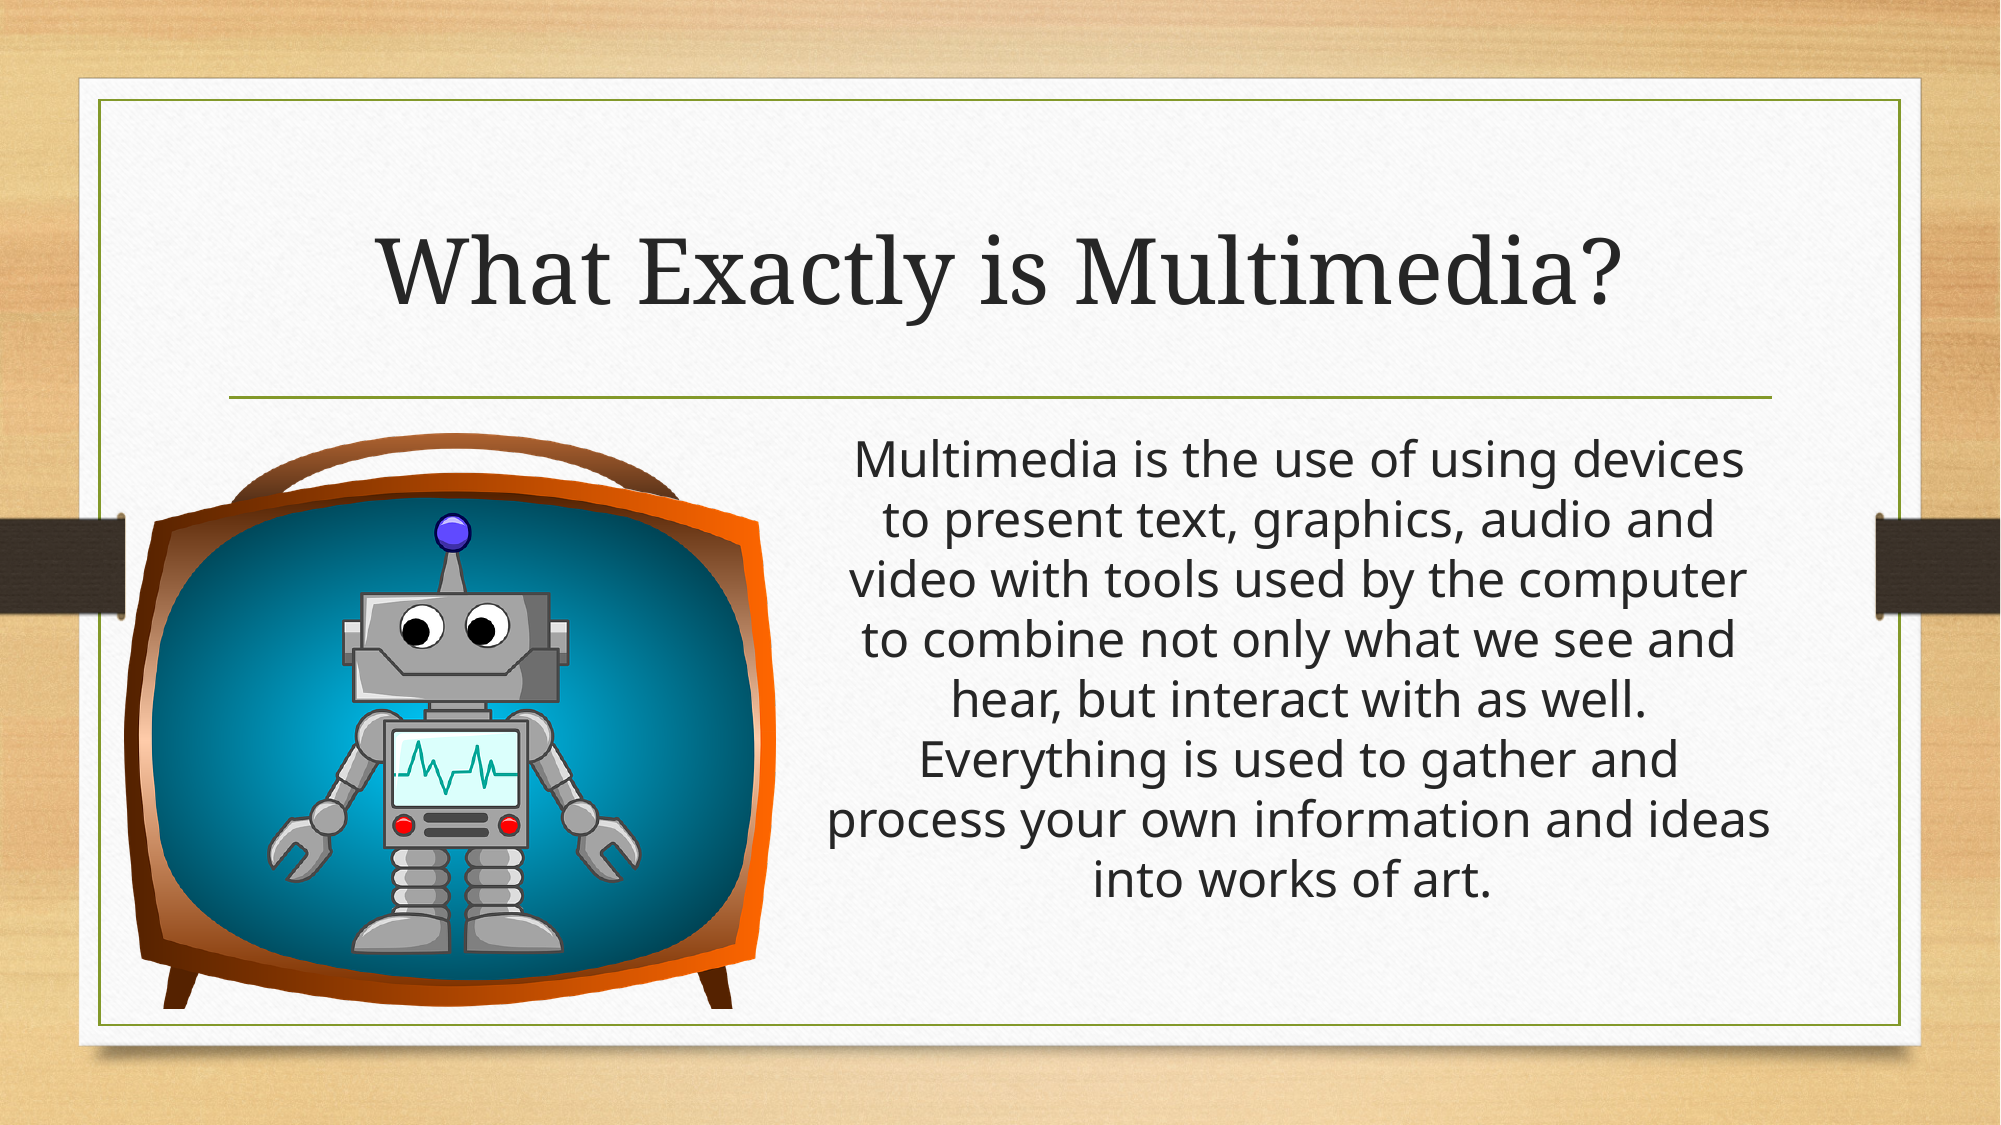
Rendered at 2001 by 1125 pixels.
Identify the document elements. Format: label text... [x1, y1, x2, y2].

picture [0, 0, 2001, 1125]
title What Exactly is Multimedia? [212, 161, 1788, 375]
list Multimedia is the use of using devices to present text, graphics, audio and video with tools used by the computer to combine not only what we see and hear, but interact with as well. Everything is used to gather and process your own information and ideas into works of art. [811, 419, 1788, 964]
